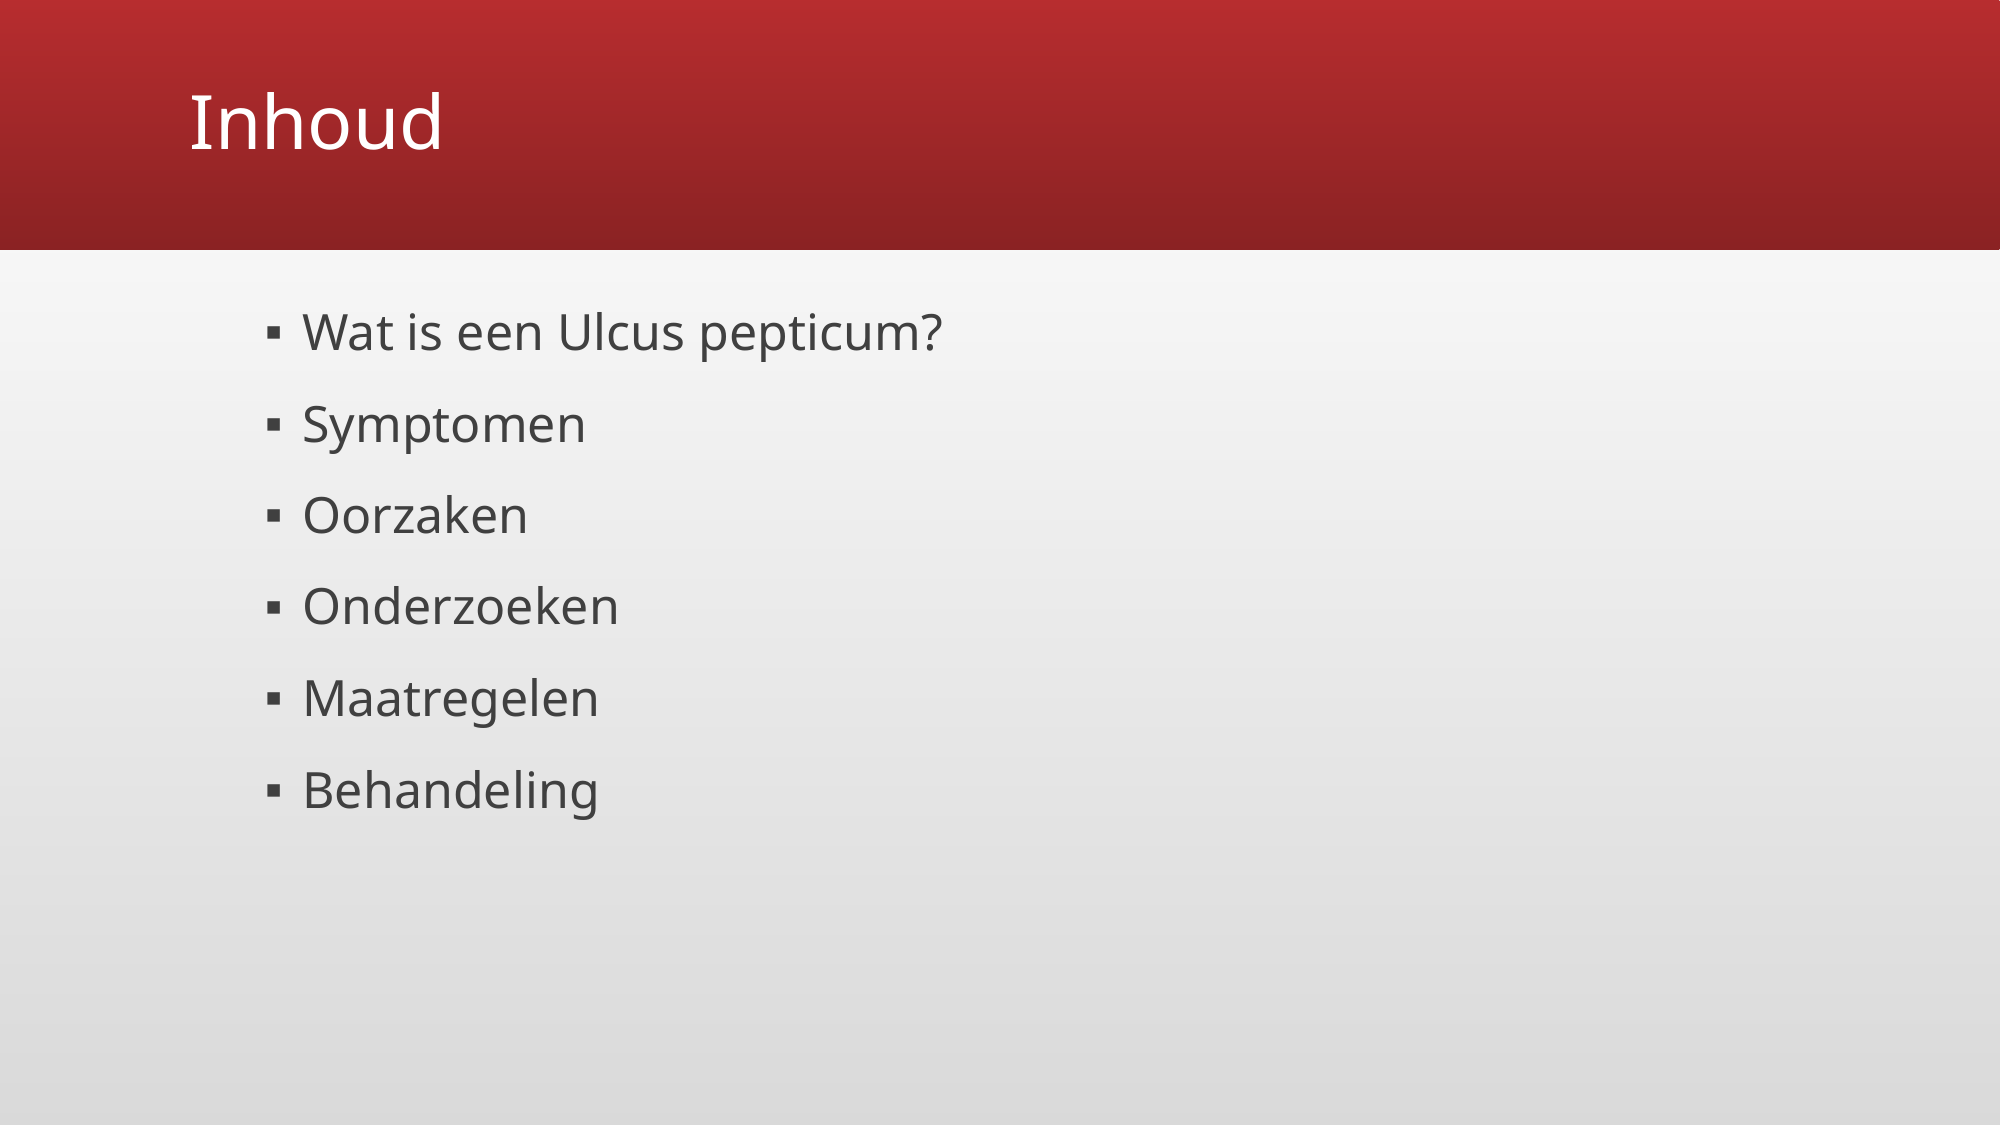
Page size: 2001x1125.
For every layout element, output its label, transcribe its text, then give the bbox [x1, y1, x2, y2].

list Wat is een Ulcus pepticum? Symptomen Oorzaken Onderzoeken Maatregelen Behandeling [249, 299, 1750, 1050]
title Inhoud [174, 16, 1825, 234]
